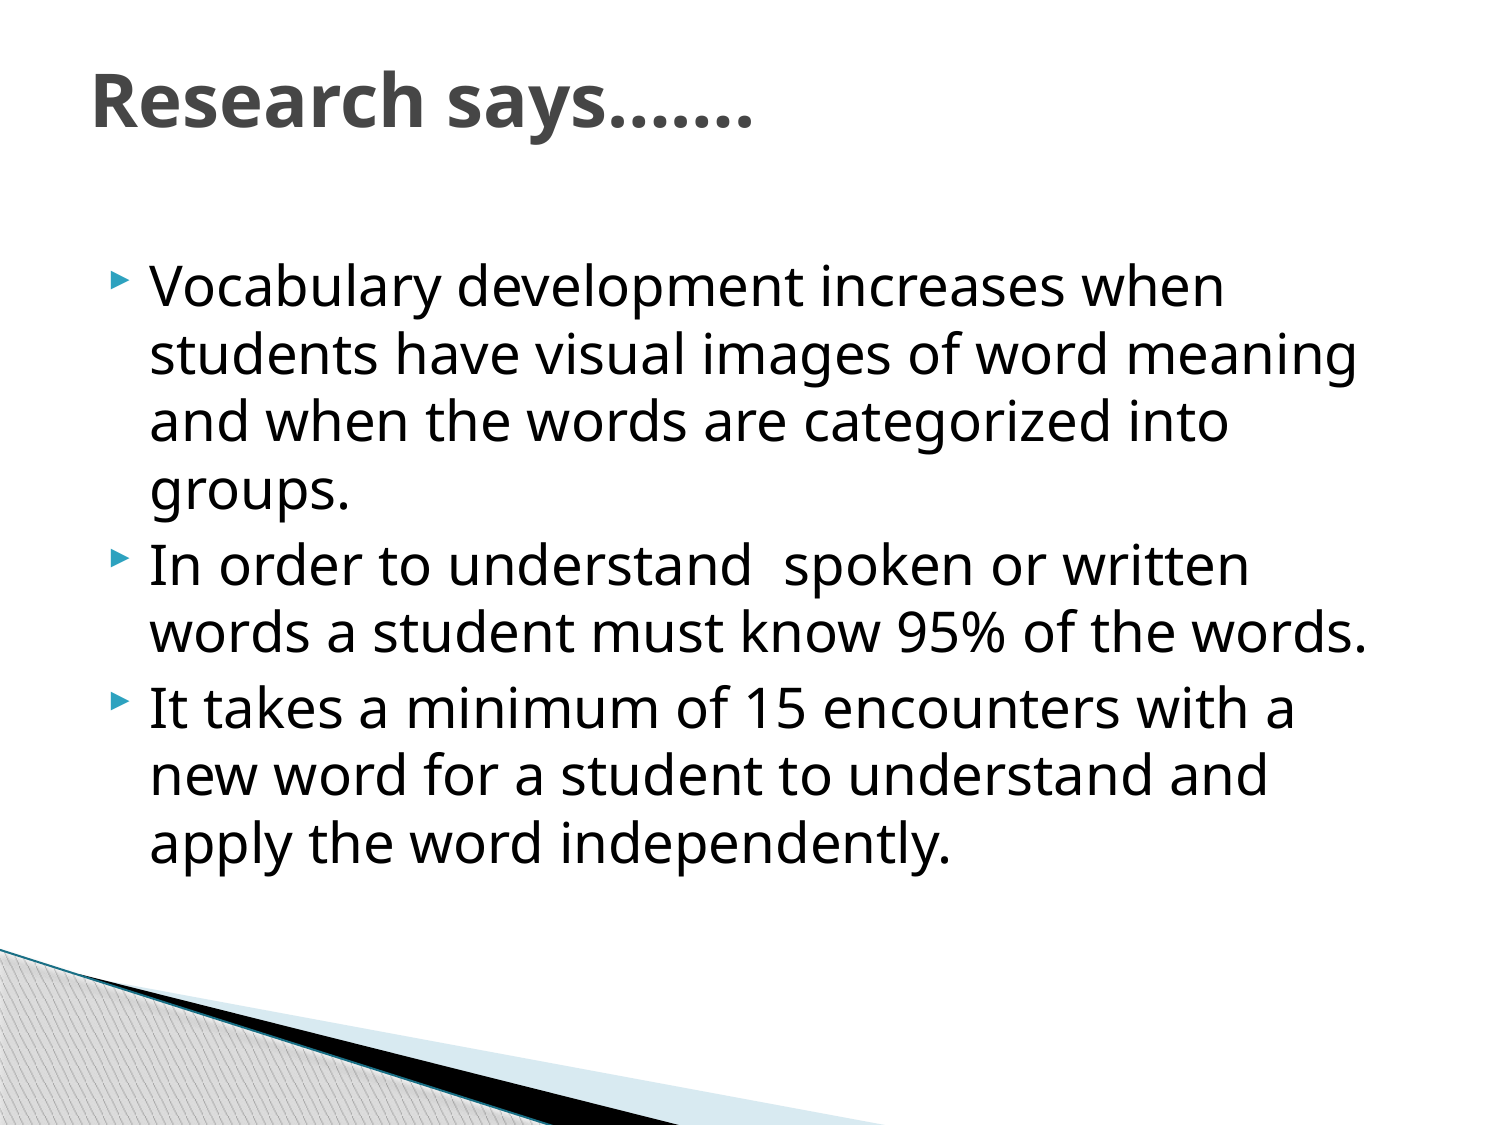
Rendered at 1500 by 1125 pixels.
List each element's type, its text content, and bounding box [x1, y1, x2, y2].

title Research says……. [75, 45, 1425, 150]
list Vocabulary development increases when students have visual images of word meaning and when the words are categorized into groups. In order to understand spoken or written words a student must know 95% of the words. It takes a minimum of 15 encounters with a new word for a student to understand and apply the word independently. [75, 243, 1425, 986]
